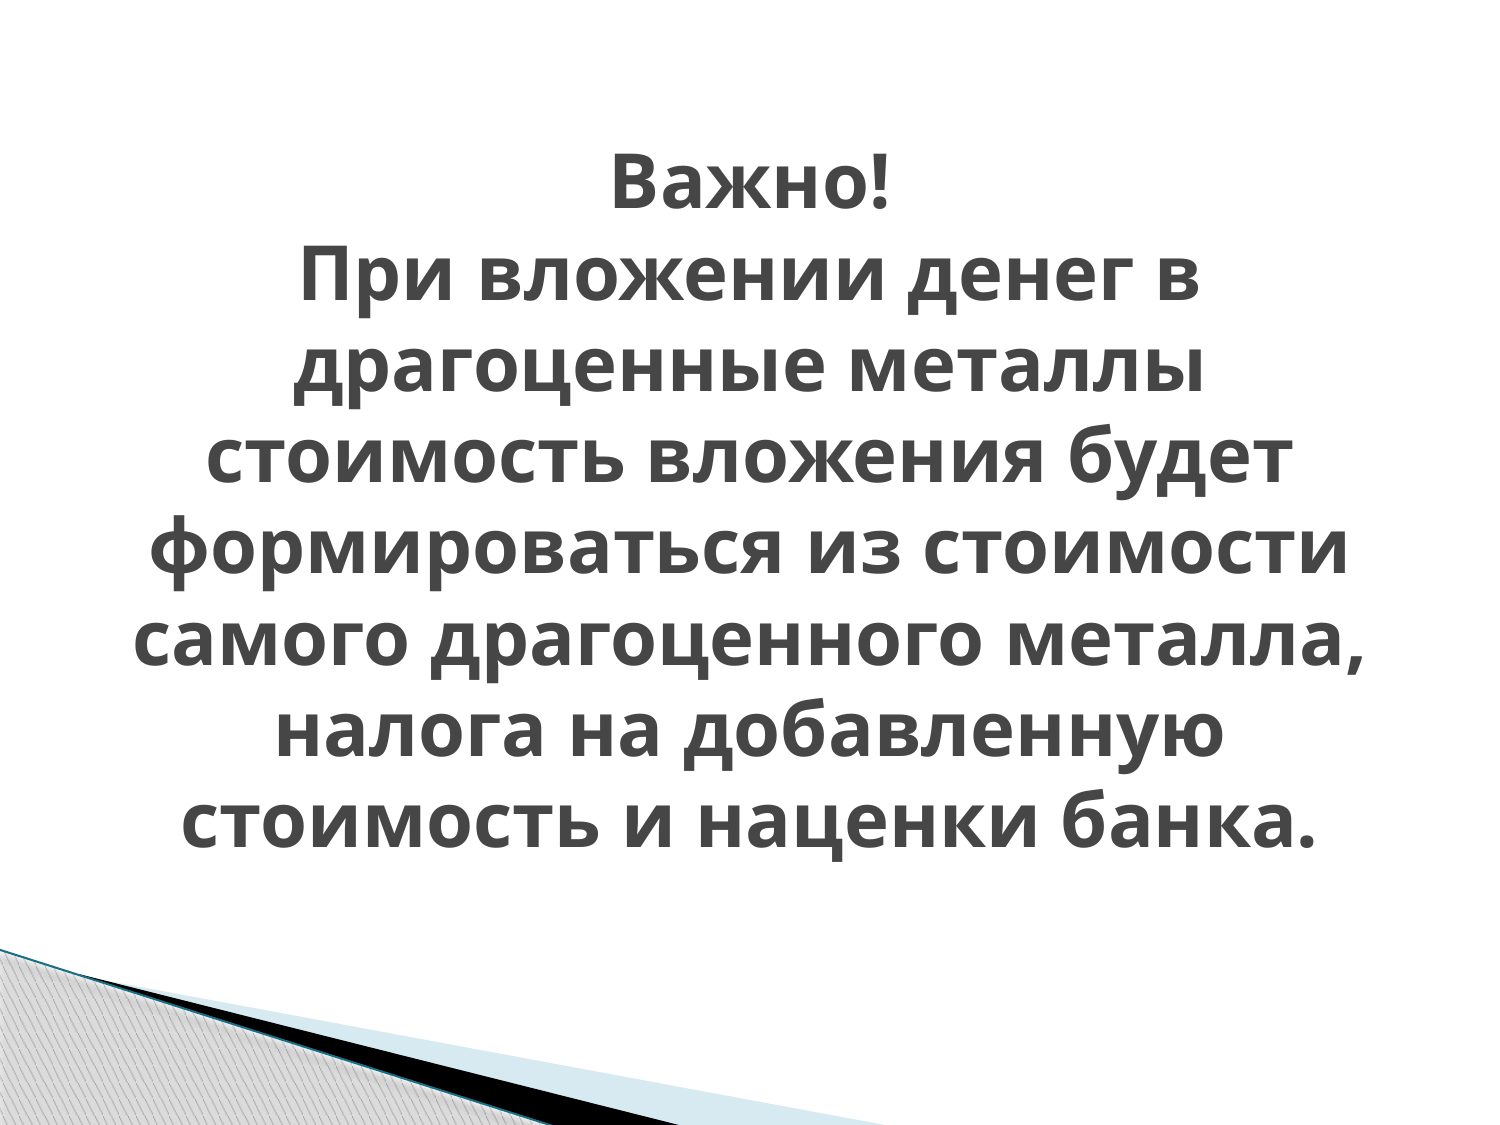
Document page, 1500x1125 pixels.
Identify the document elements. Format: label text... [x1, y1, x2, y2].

title Важно! При вложении денег в драгоценные металлы стоимость вложения будет формироваться из стоимости самого драгоценного металла, налога на добавленную стоимость и наценки банка. [75, 125, 1425, 882]
